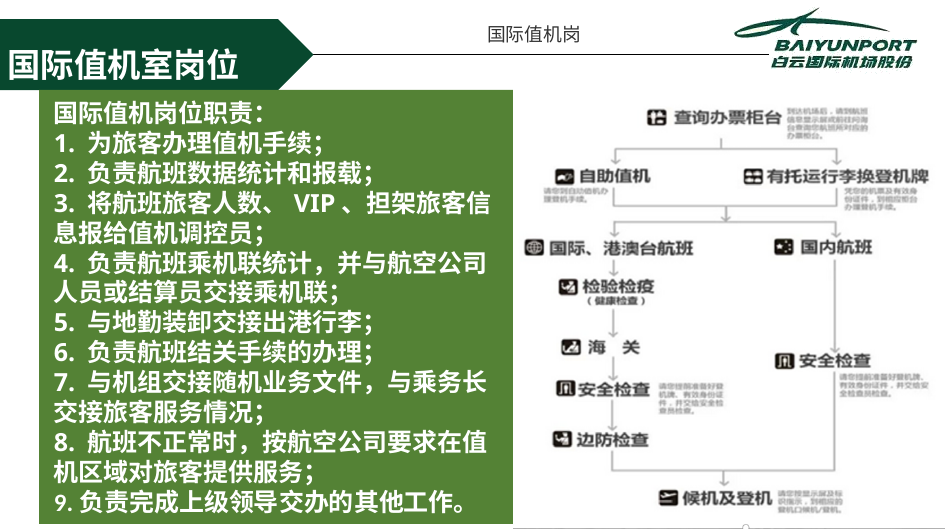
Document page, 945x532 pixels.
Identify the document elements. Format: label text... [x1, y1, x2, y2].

text_box 国际值机岗位职责： 1. 为旅客办理值机手续； 2. 负责航班数据统计和报载； 3. 将航班旅客人数、VIP、担架旅客信息报给值机调控员； 4. 负责航班乘机联统计，并与航空公司人员或结算员交接乘机联； 5. 与地勤装卸交接出港行李； 6. 负责航班结关手续的办理； 7. 与机组交接随机业务文件，与乘务长交接旅客服务情况； 8. 航班不正常时，按航空公司要求在值机区域对旅客提供服务； 9.负责完成上级领导交办的其他工作。 [39, 89, 513, 524]
text_box 国际值机室岗位 [0, 18, 315, 92]
picture [513, 89, 945, 530]
text_box 国际值机岗 [284, 18, 712, 49]
picture [712, 0, 945, 78]
